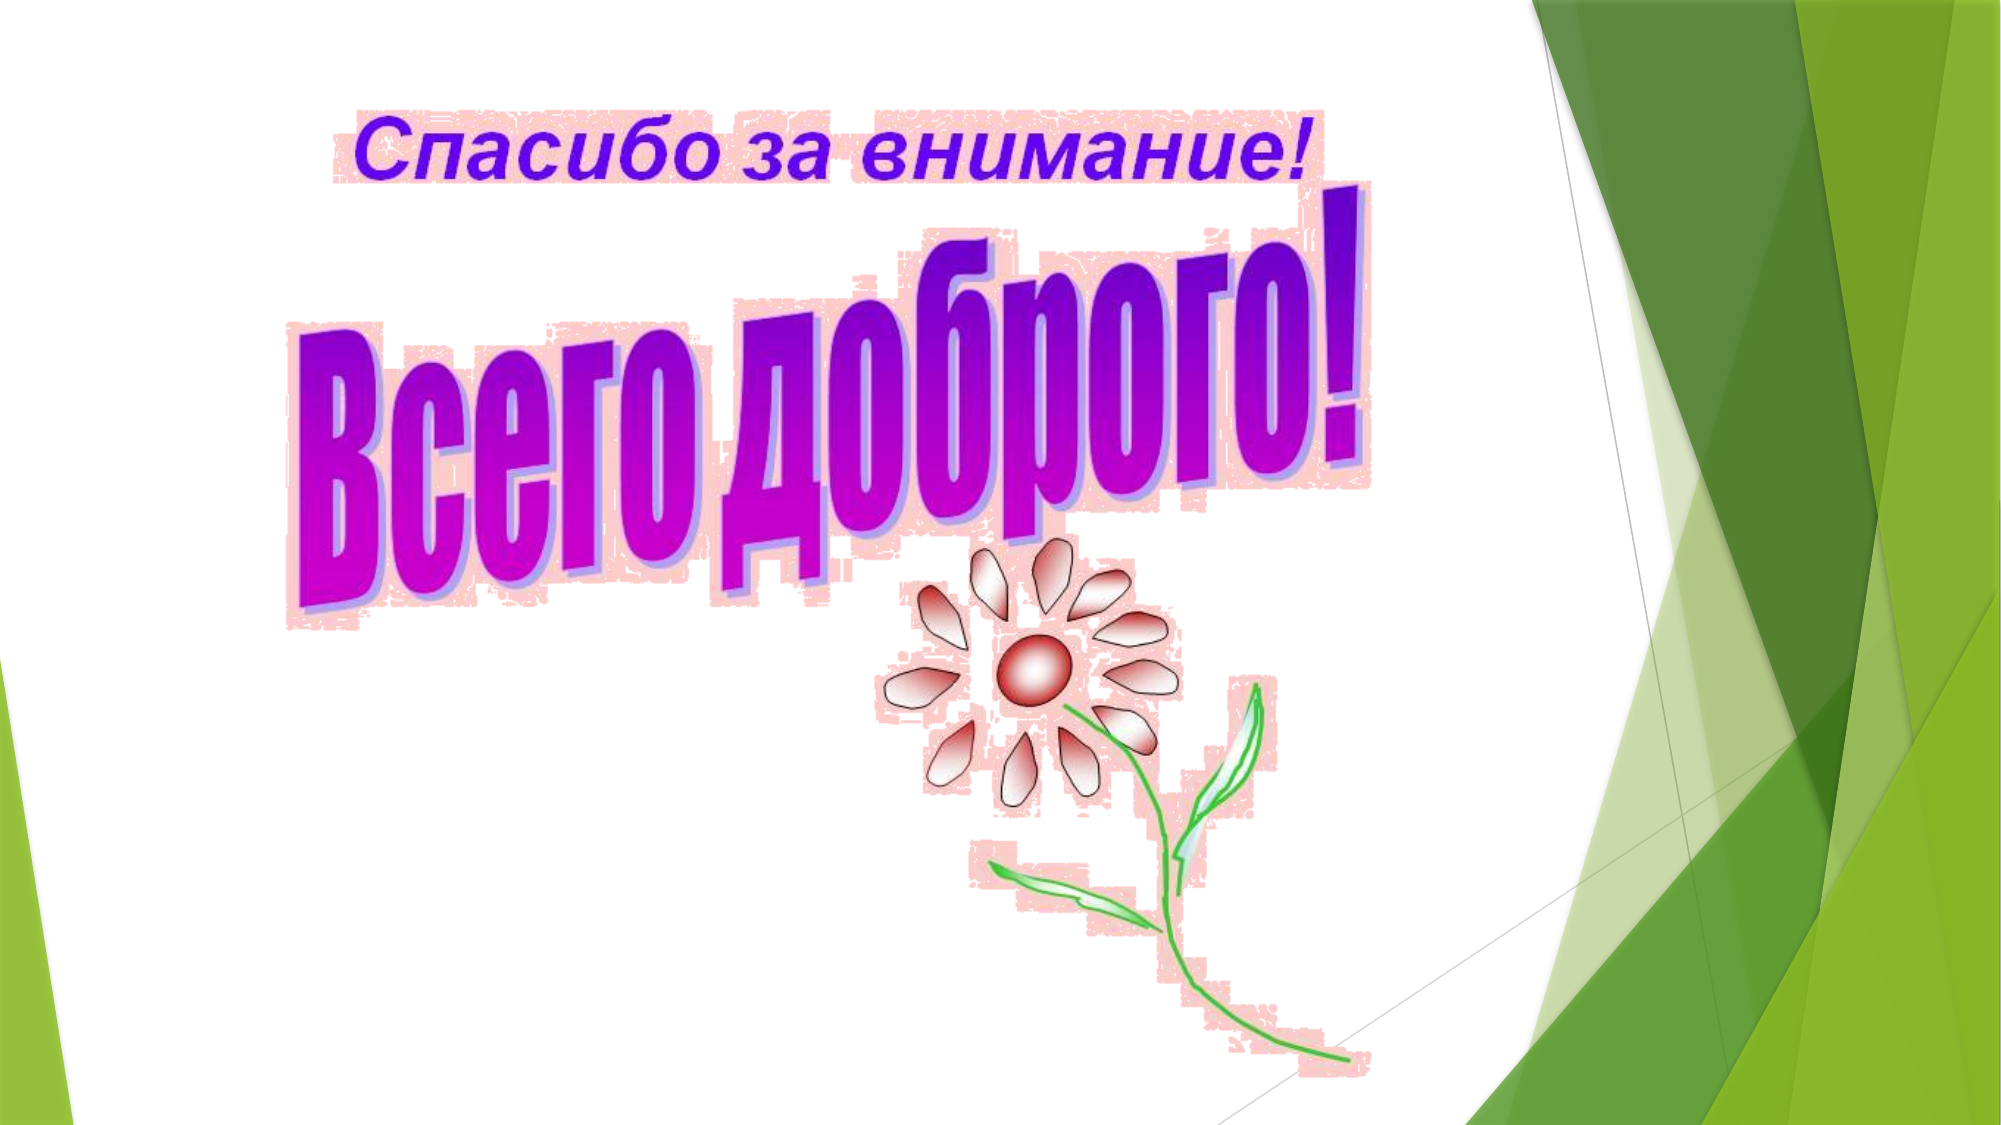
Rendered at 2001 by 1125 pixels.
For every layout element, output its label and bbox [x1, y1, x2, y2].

picture [122, 40, 1535, 1101]
